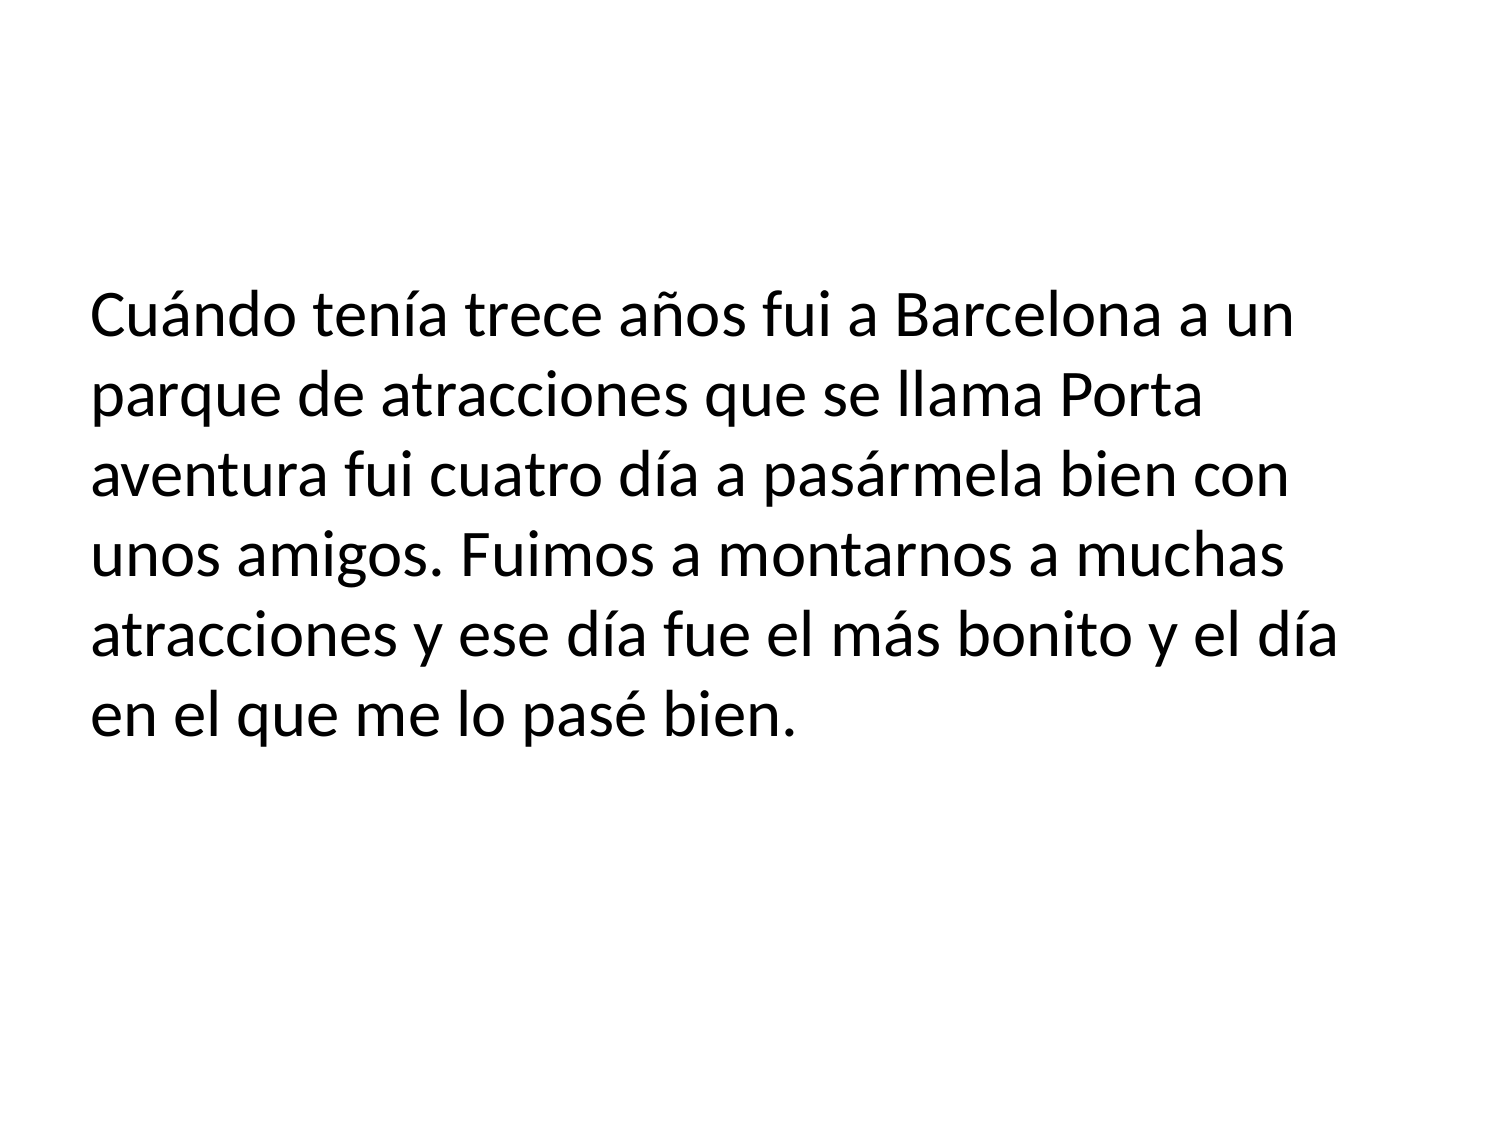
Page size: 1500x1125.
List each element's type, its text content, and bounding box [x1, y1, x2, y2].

list Cuándo tenía trece años fui a Barcelona a un parque de atracciones que se llama Porta aventura fui cuatro día a pasármela bien con unos amigos. Fuimos a montarnos a muchas atracciones y ese día fue el más bonito y el día en el que me lo pasé bien. [75, 262, 1425, 1005]
